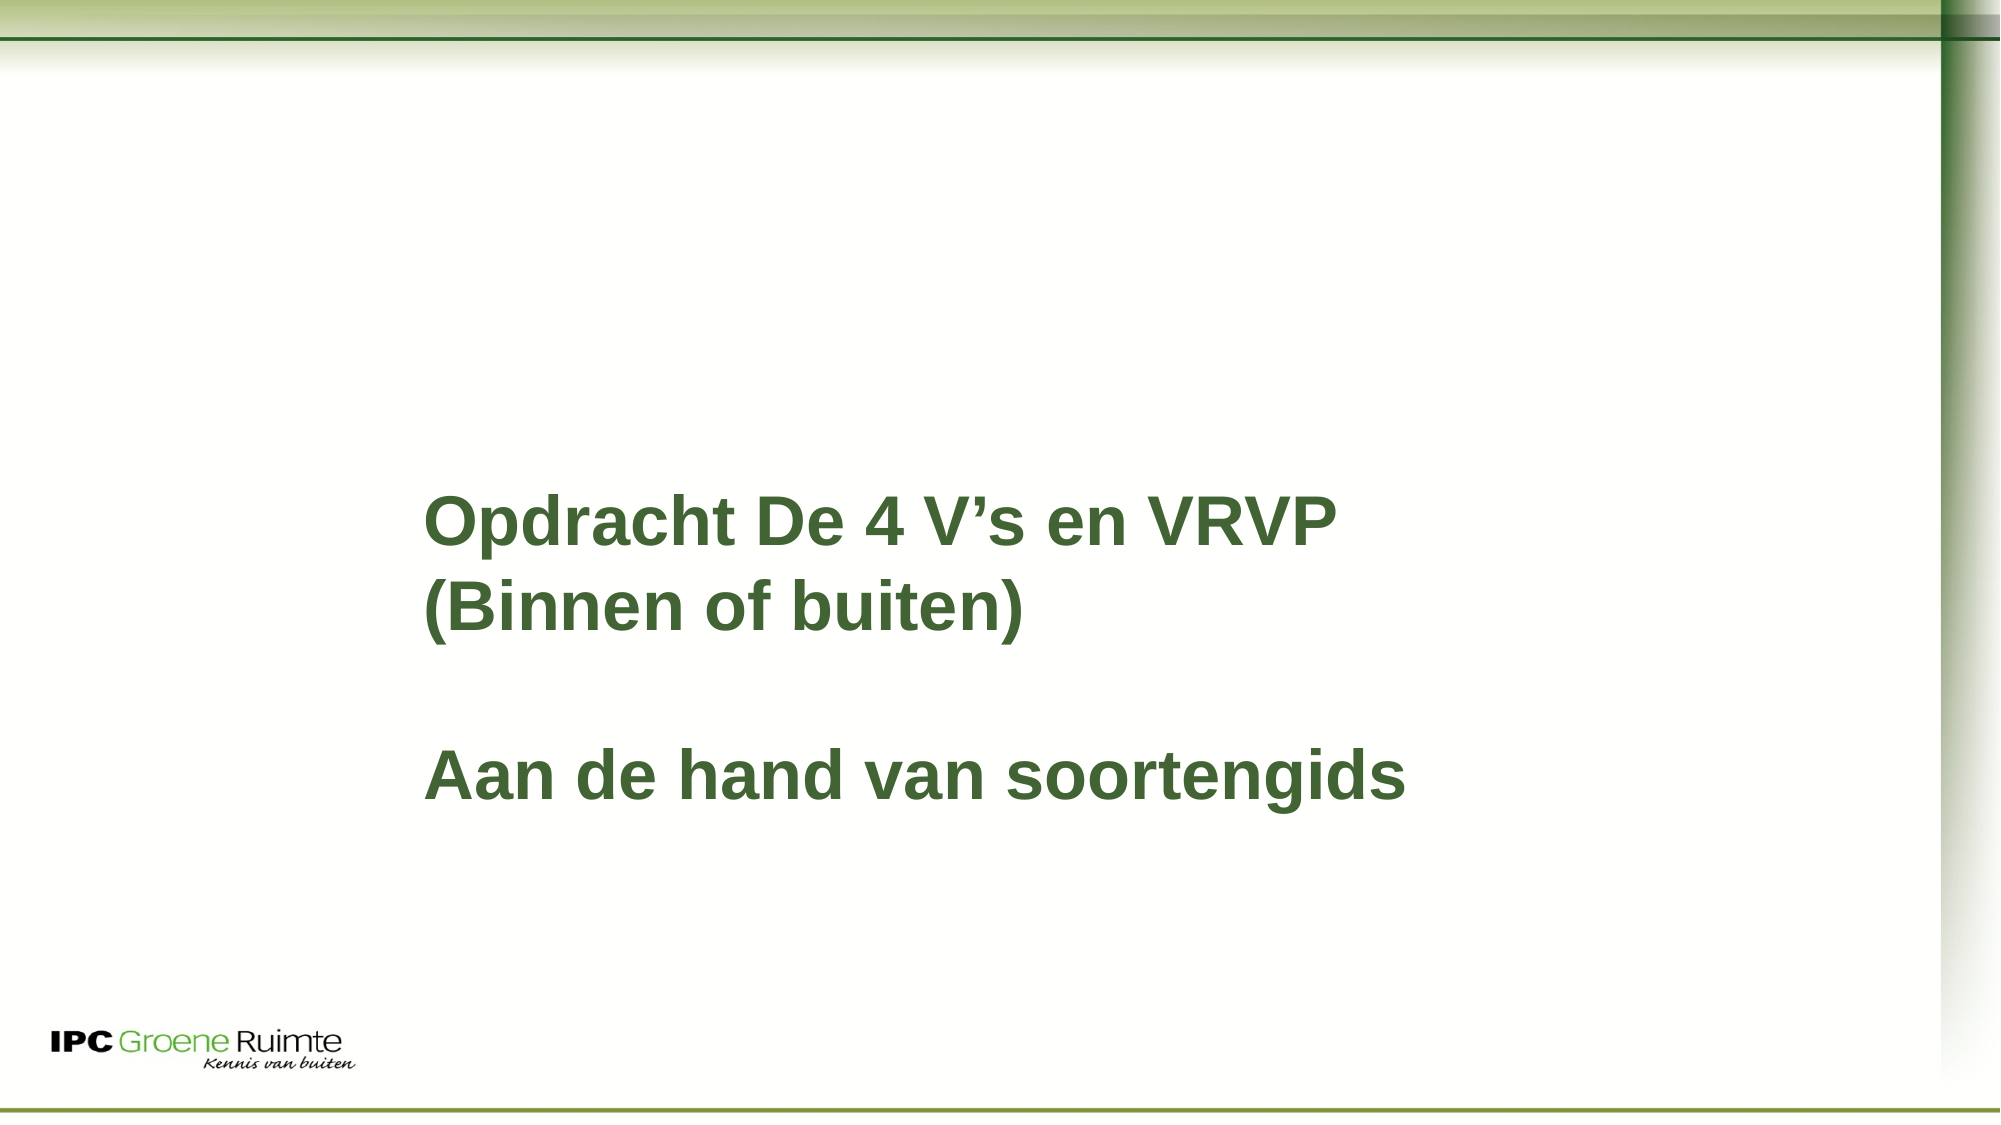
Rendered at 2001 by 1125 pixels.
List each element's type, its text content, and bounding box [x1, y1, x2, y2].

picture [0, 0, 2000, 1125]
title Opdracht De 4 V’s en VRVP (Binnen of buiten) Aan de hand van soortengids [409, 479, 1597, 637]
subtitle [299, 637, 1701, 925]
